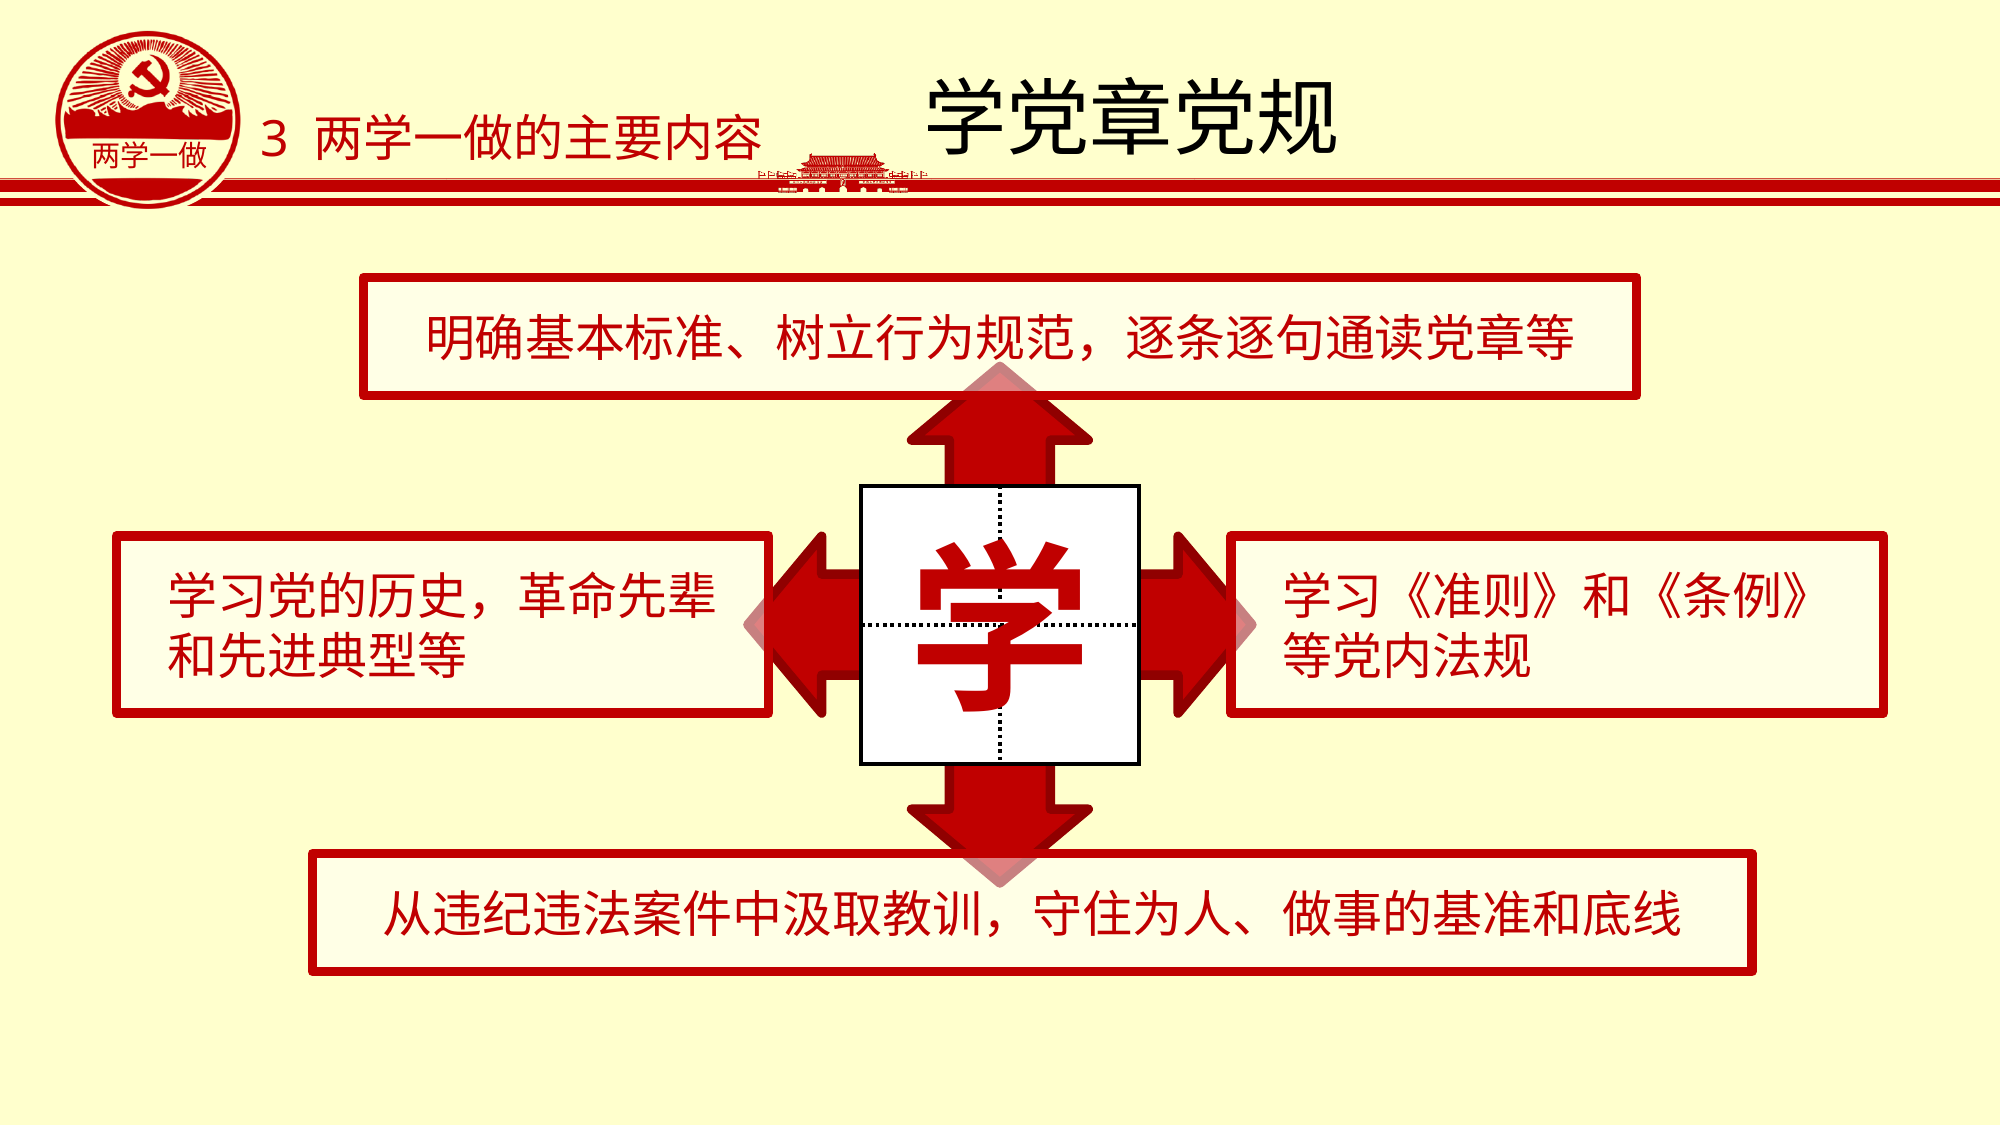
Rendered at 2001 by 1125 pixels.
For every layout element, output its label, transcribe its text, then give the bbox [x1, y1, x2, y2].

list 3 两学一做的主要内容 [255, 97, 798, 183]
picture [0, 9, 2000, 228]
title 学党章党规 [919, 56, 1983, 188]
text_box [769, 536, 859, 714]
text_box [860, 485, 1139, 764]
text_box 明确基本标准、树立行为规范，逐条逐句通读党章等 [363, 277, 1637, 396]
text_box 从违纪违法案件中汲取教训，守住为人、做事的基准和底线 [312, 853, 1753, 972]
text_box [911, 766, 1089, 853]
text_box [1141, 536, 1231, 714]
text_box 学习《准则》和《条例》 等党内法规 [1231, 535, 1884, 714]
text_box [911, 396, 1089, 484]
text_box 学习党的历史，革命先辈 和先进典型等 [116, 535, 769, 714]
